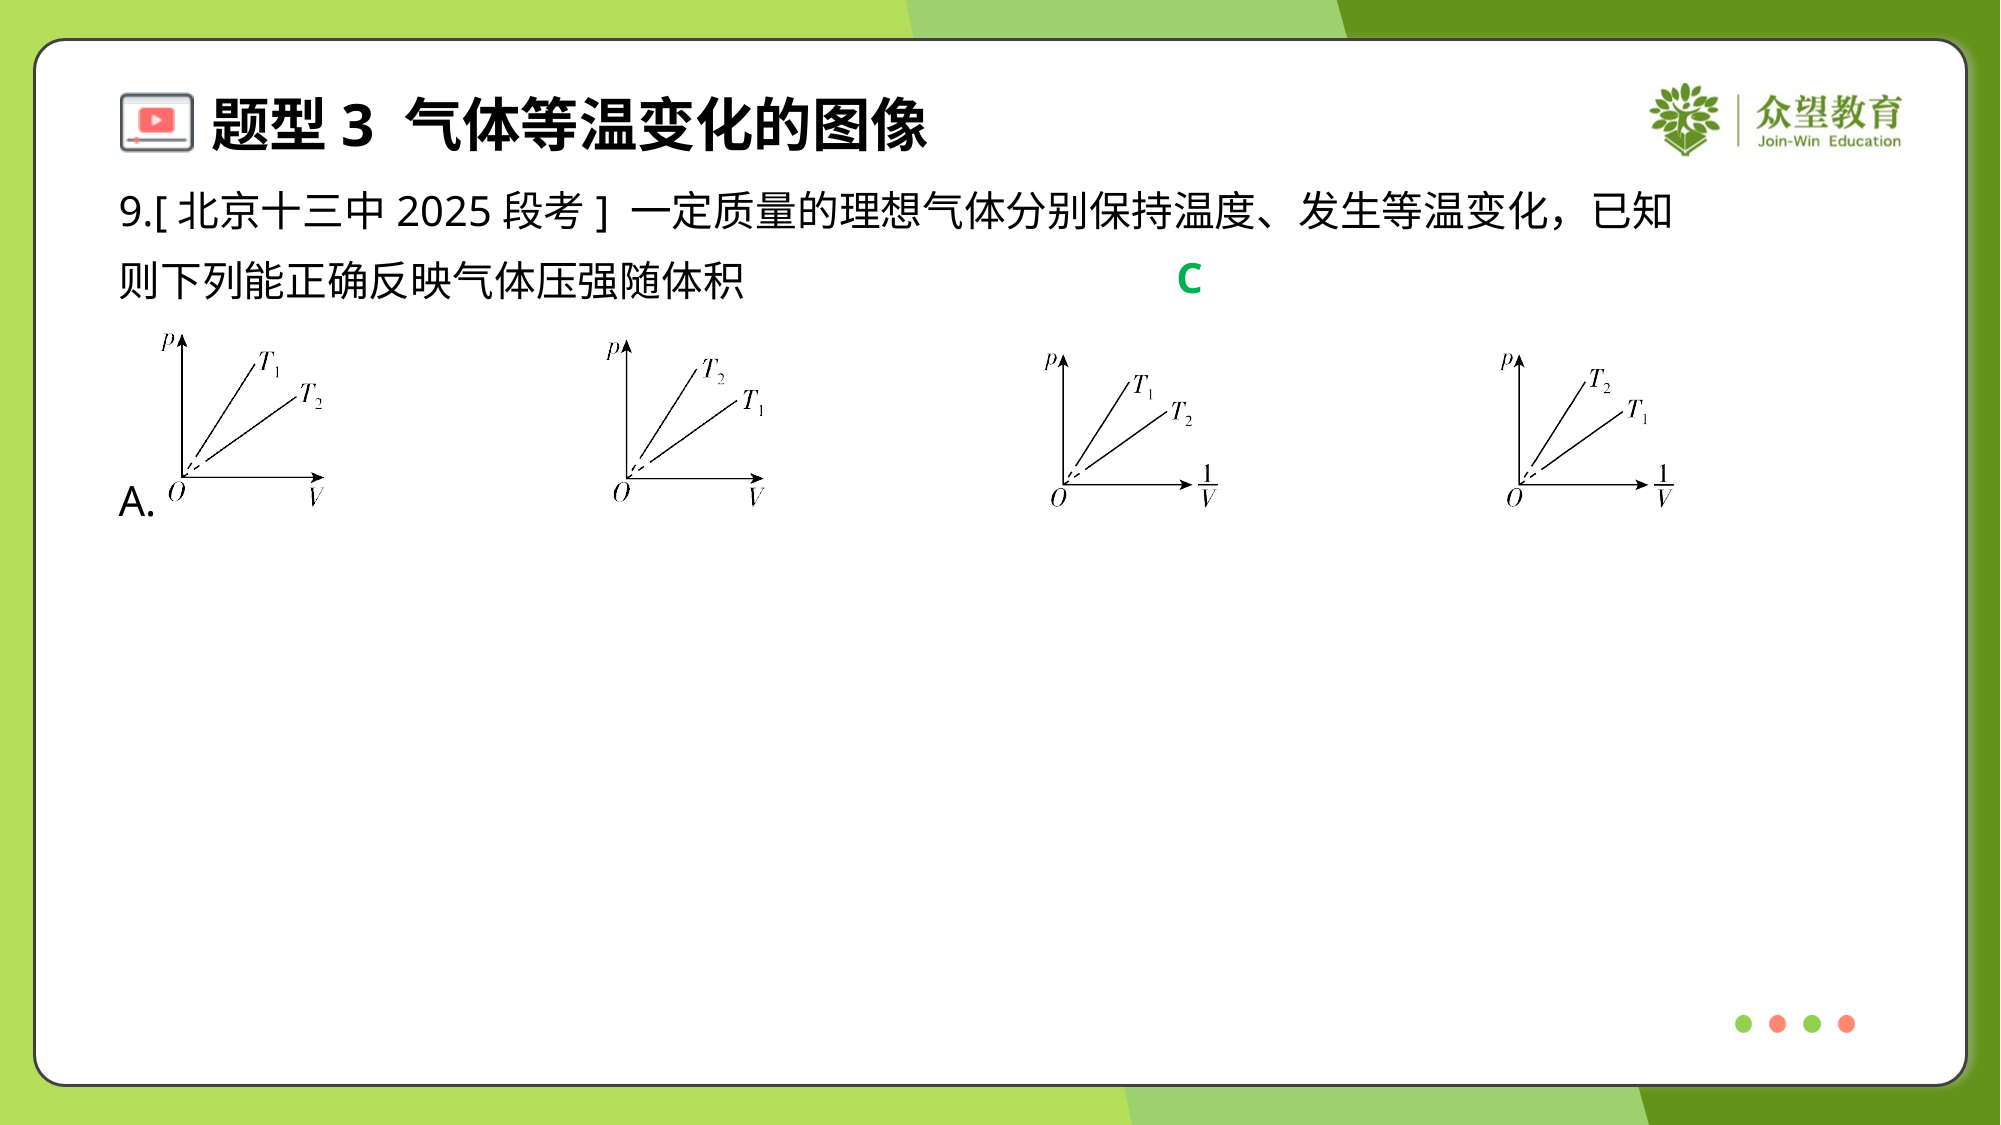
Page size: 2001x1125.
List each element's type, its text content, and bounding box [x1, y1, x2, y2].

text_box A. B. C. D. [118, 320, 160, 515]
text_box C [1160, 231, 1219, 296]
text_box A. B. C. D. [325, 320, 1882, 515]
picture [0, 0, 2000, 1125]
